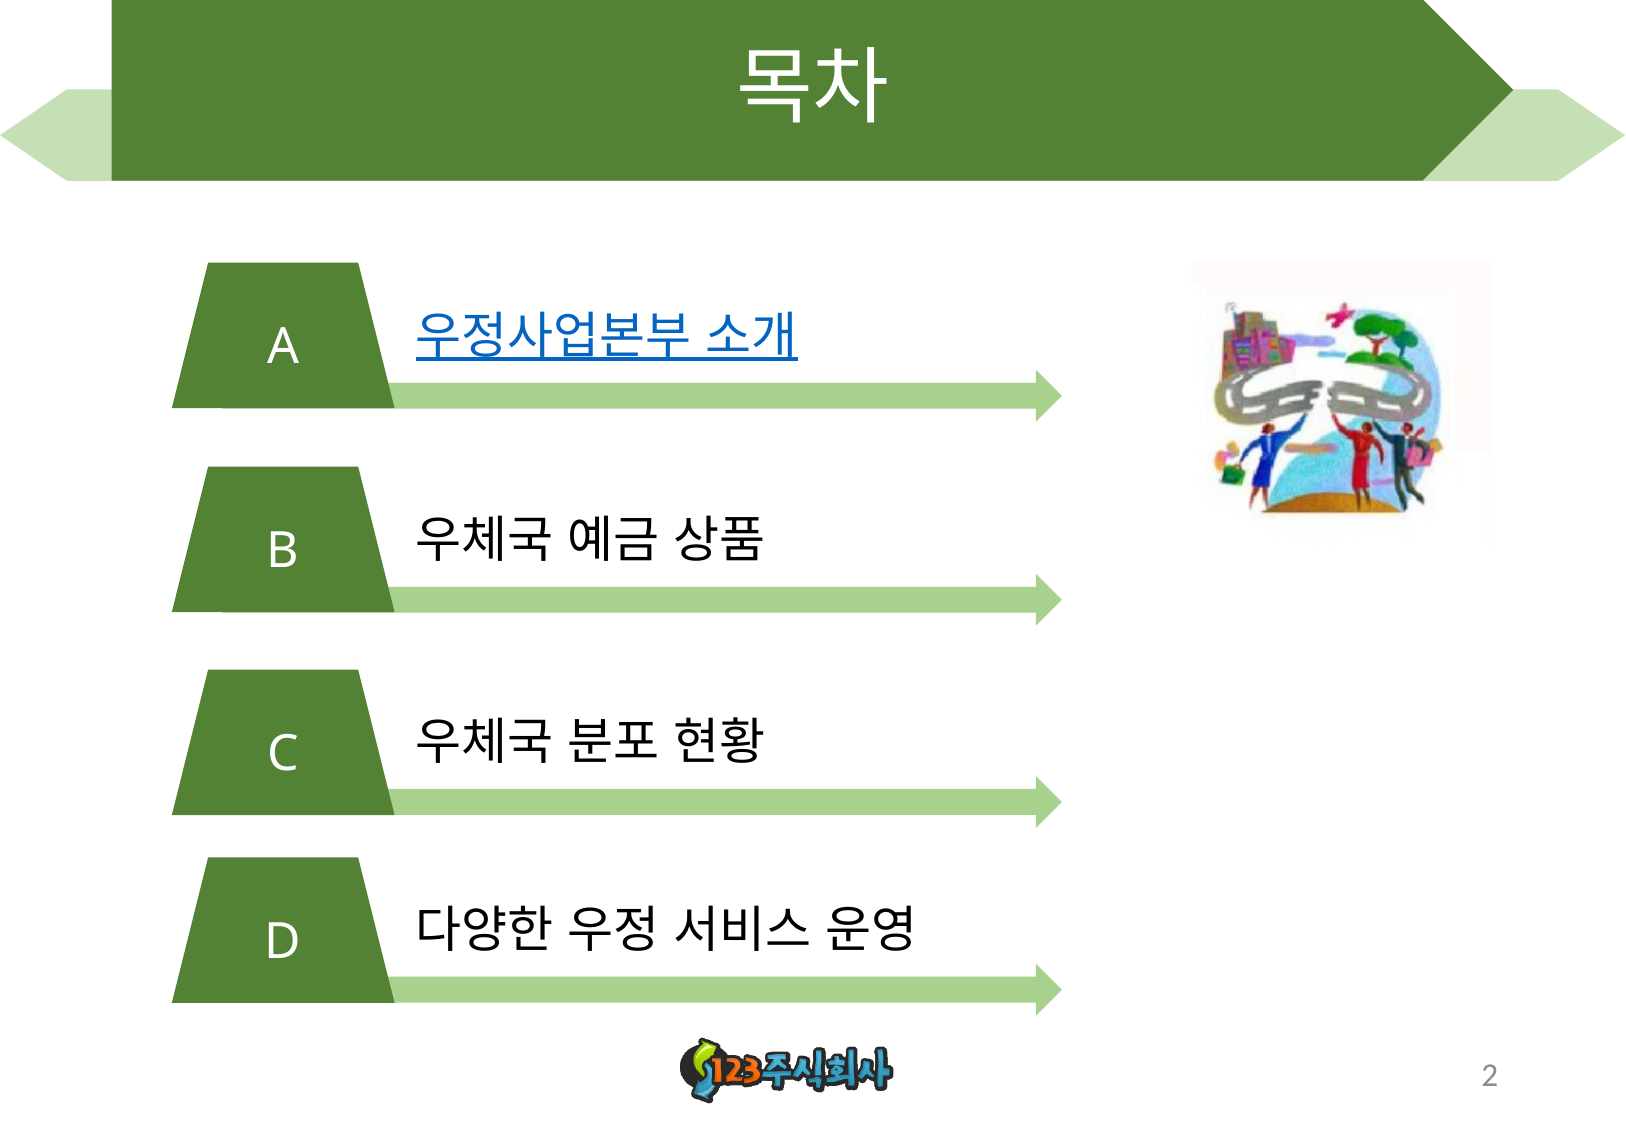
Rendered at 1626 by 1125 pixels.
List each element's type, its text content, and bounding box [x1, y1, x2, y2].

text_box C [170, 668, 396, 817]
text_box D [170, 856, 396, 1004]
title 목차 [0, 0, 1625, 181]
picture [1191, 262, 1492, 548]
text_box 우정사업본부 소개 [401, 296, 1062, 384]
slide_number 2 [1147, 1042, 1514, 1103]
text_box [390, 575, 1064, 629]
text_box B [170, 465, 396, 614]
text_box 우체국 예금 상품 [401, 500, 1062, 575]
text_box [389, 777, 1064, 831]
text_box [390, 381, 1064, 425]
text_box [389, 965, 1064, 1019]
text_box 우체국 분포 현황 [401, 702, 1062, 777]
text_box 다양한 우정 서비스 운영 [401, 890, 1062, 965]
picture [669, 1026, 903, 1113]
text_box A [170, 261, 396, 410]
